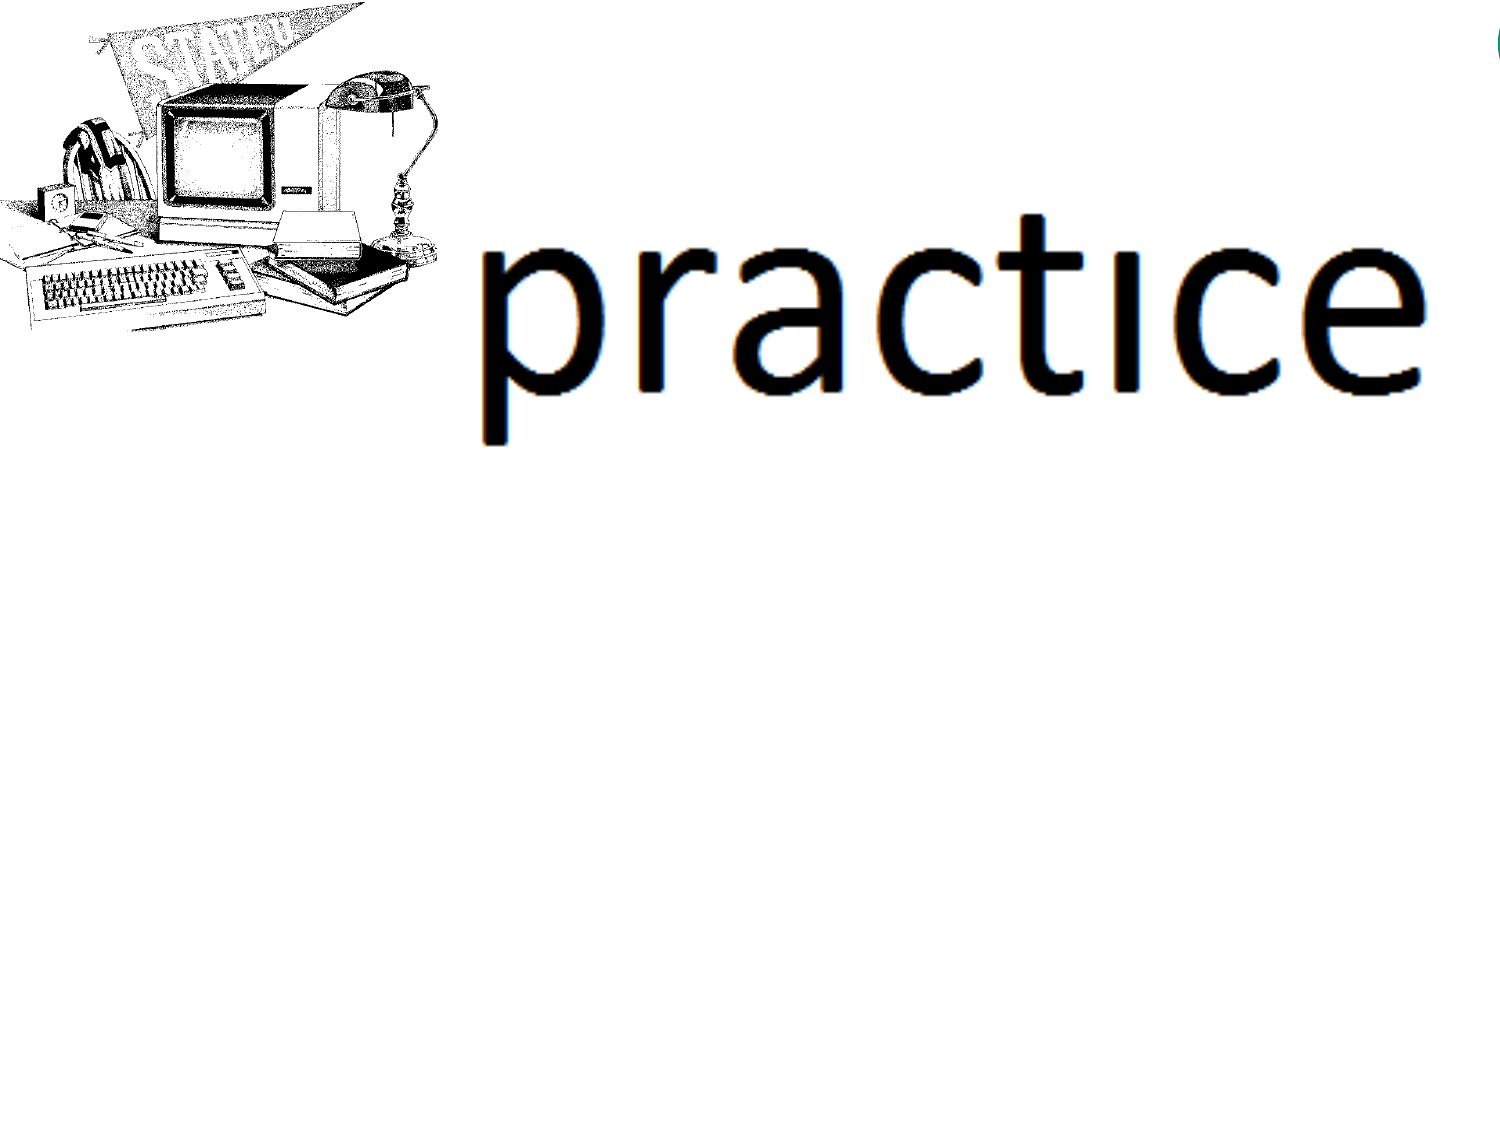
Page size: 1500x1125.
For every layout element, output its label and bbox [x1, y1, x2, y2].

picture [0, 0, 1500, 501]
